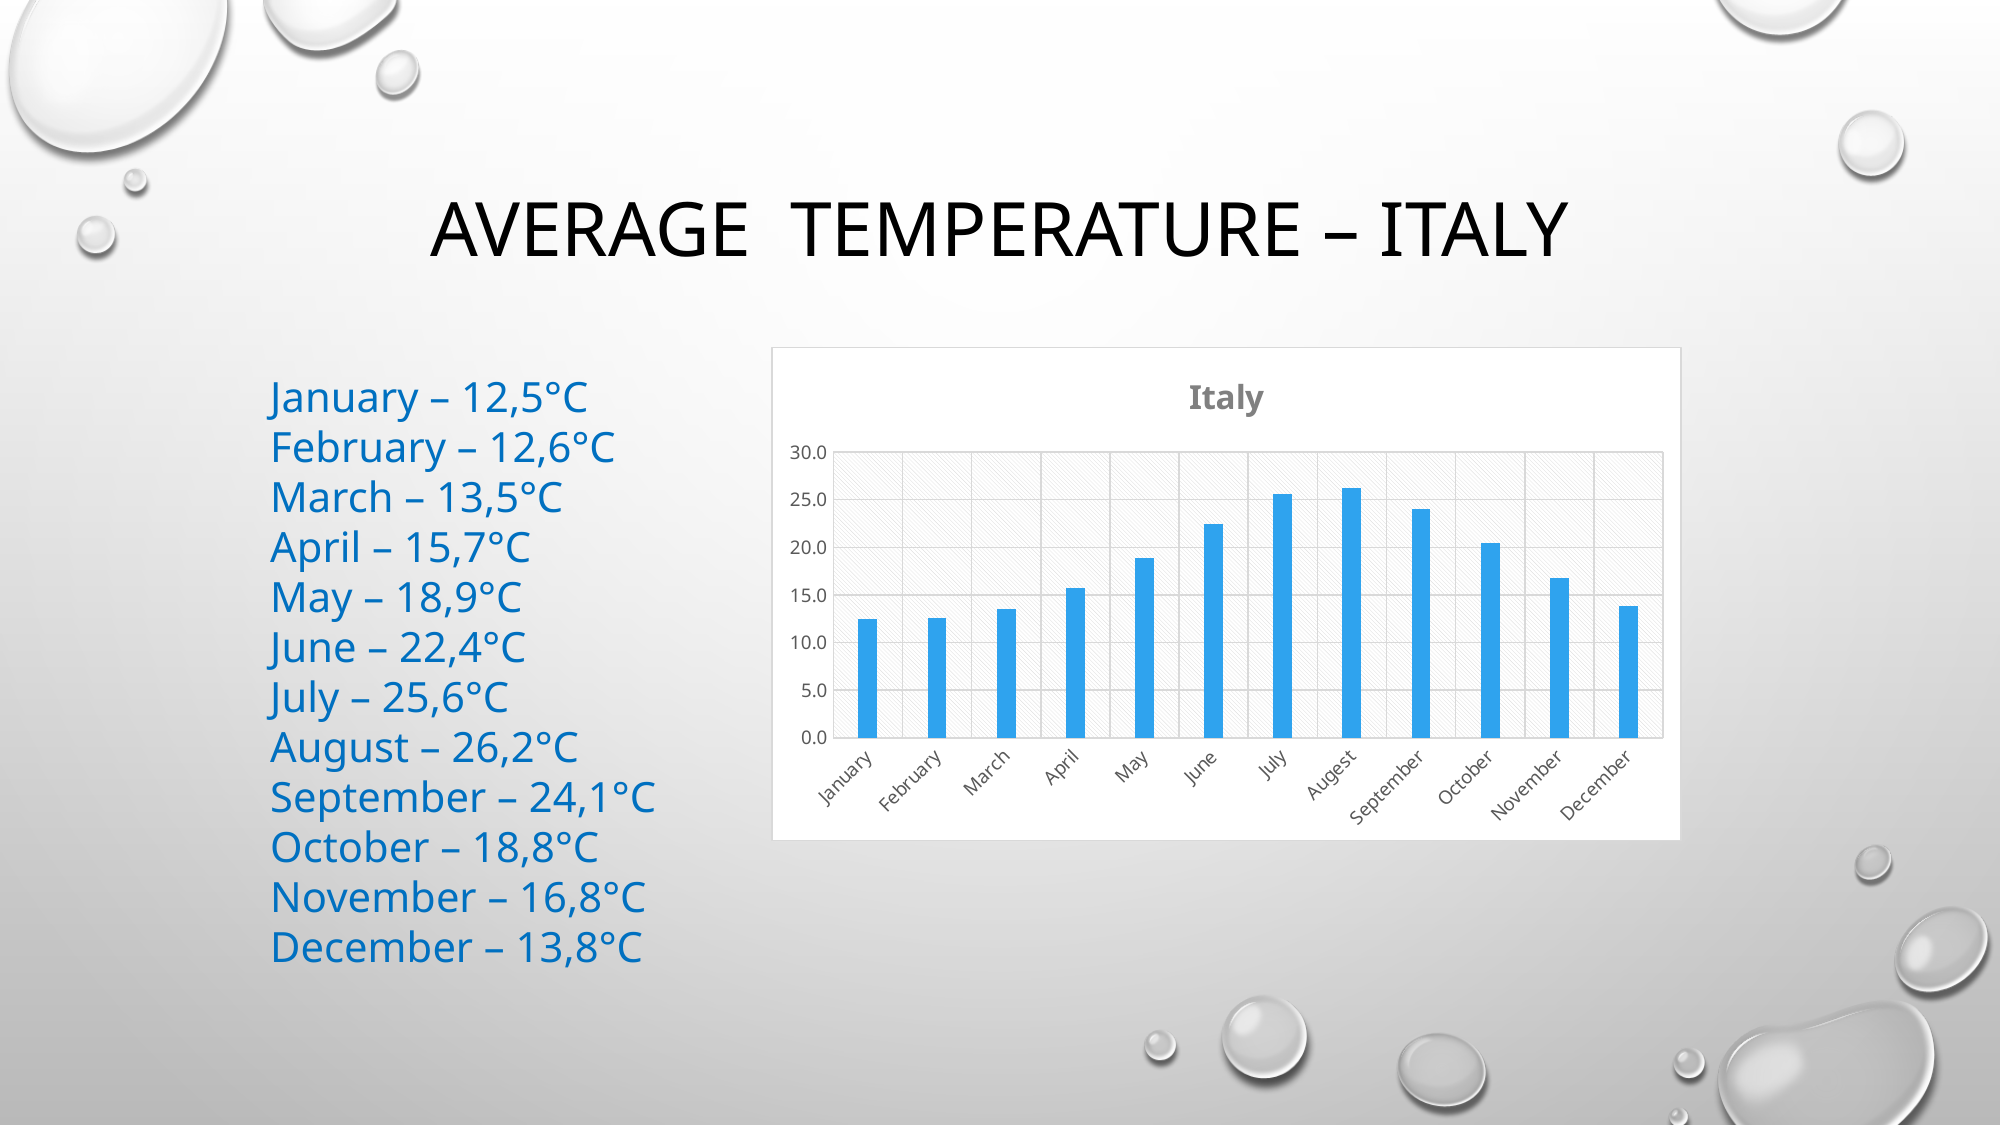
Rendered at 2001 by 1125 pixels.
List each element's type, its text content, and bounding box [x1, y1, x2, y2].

chart [770, 346, 1683, 842]
picture [0, 0, 2000, 1125]
text_box January – 12,5°C February – 12,6°C March – 13,5°C April – 15,7°C May – 18,9°C June – 22,4°C July – 25,6°C August – 26,2°C September – 24,1°C October – 18,8°C November – 16,8°C December – 13,8°C [255, 363, 804, 979]
title AVERAGE TEMPERATURE – italy [149, 101, 1851, 364]
